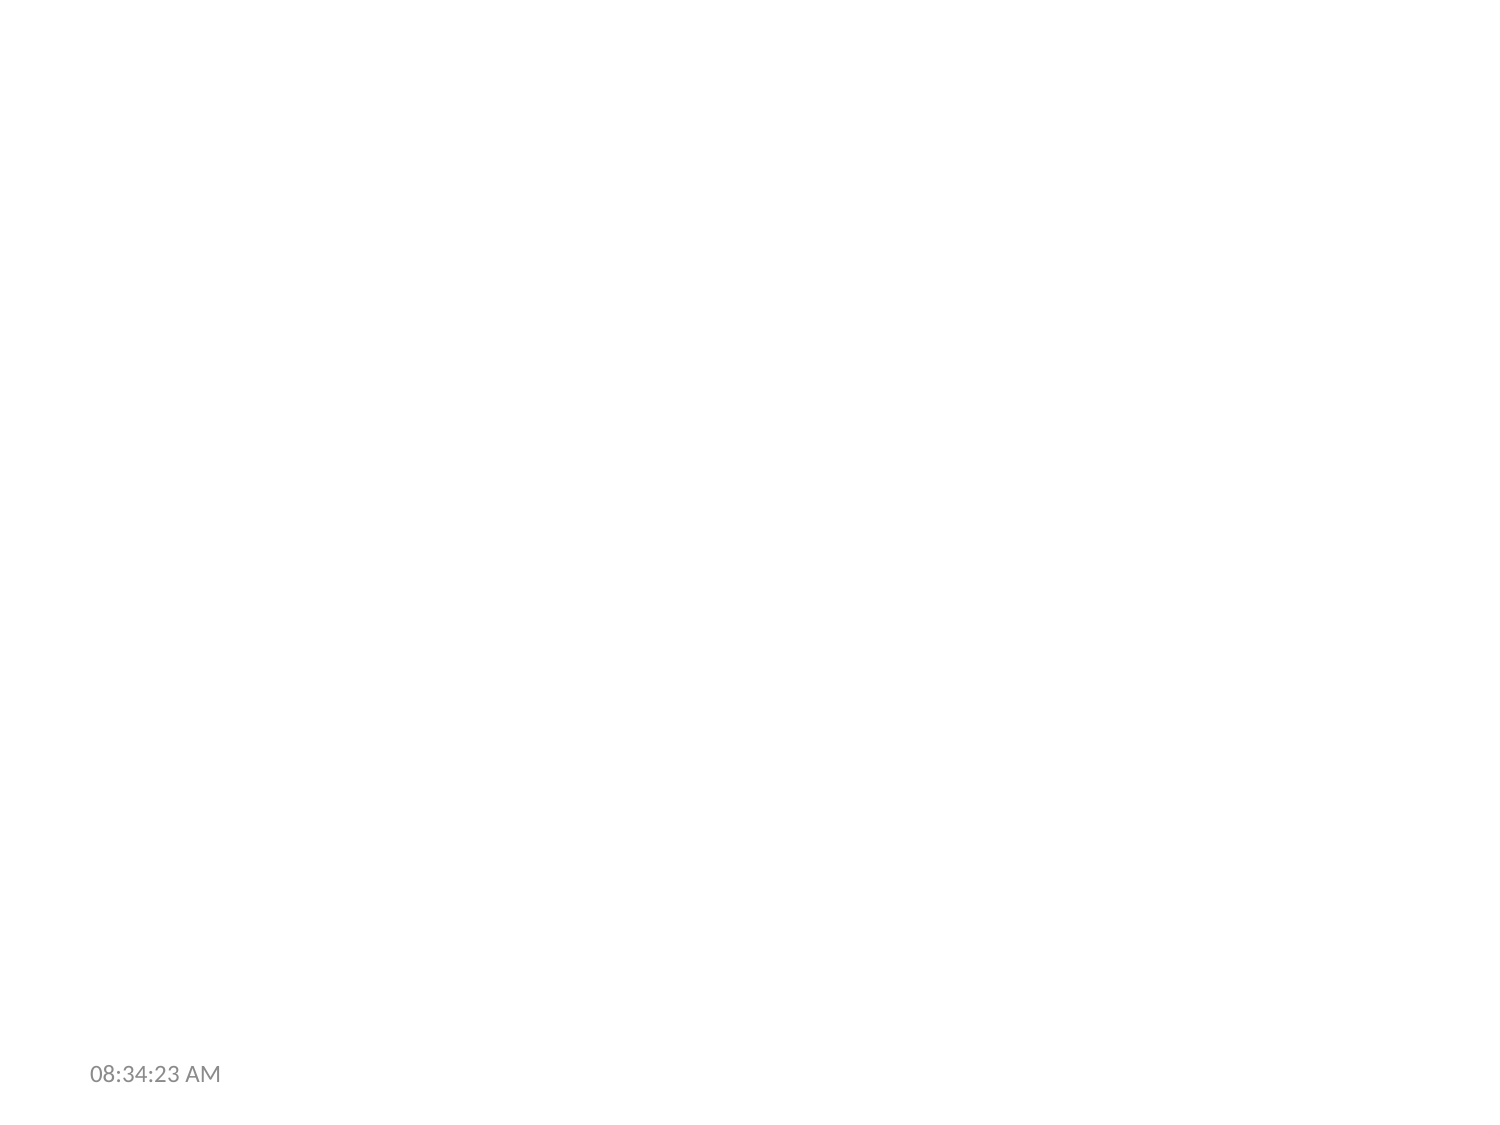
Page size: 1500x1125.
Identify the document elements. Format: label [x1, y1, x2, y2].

slide_number [75, 1042, 425, 1103]
